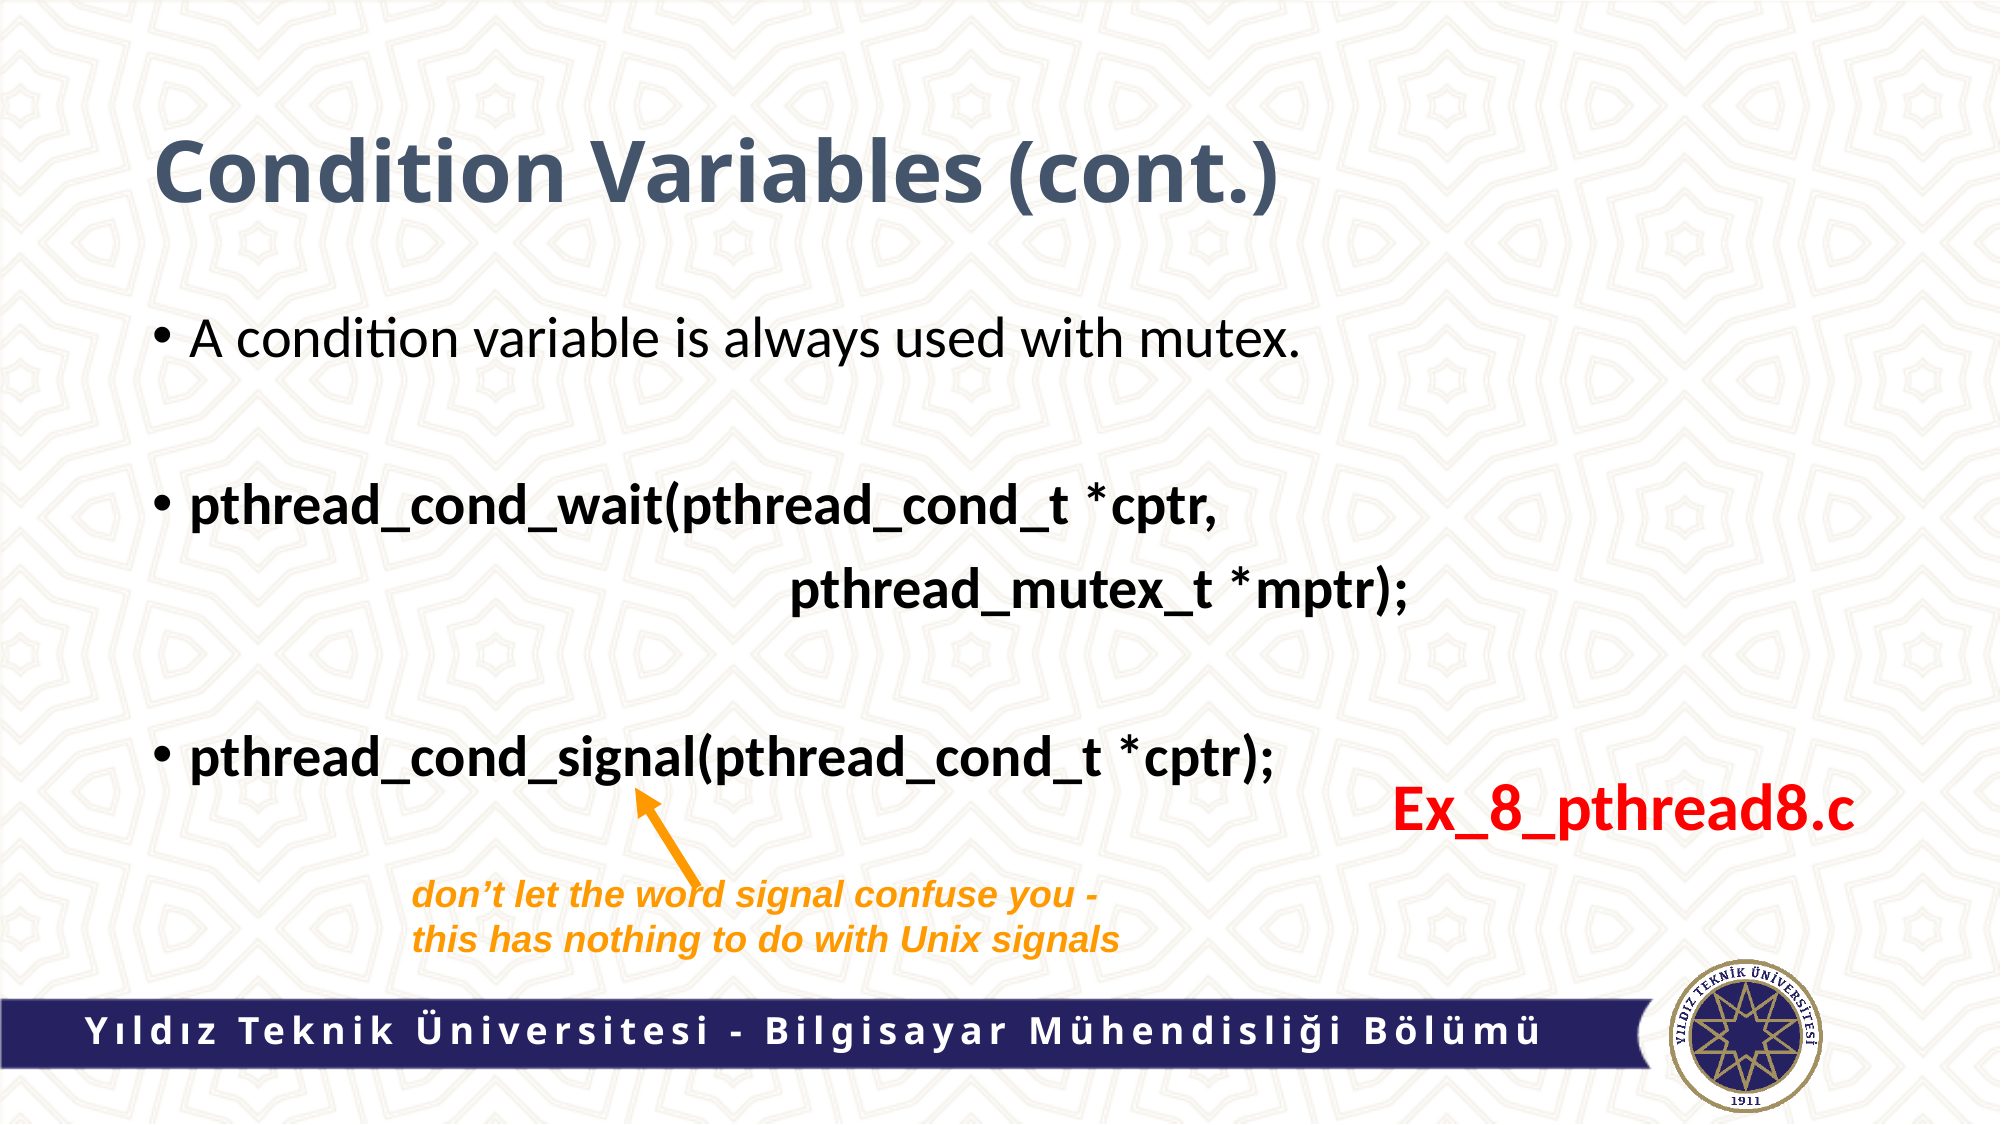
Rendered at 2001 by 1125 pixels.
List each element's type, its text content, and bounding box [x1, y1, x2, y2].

title Condition Variables (cont.) [137, 59, 1863, 278]
list A condition variable is always used with mutex. pthread_cond_wait(pthread_cond_t *cptr, pthread_mutex_t *mptr); pthread_cond_signal(pthread_cond_t *cptr); [137, 299, 1863, 982]
picture [0, 0, 2000, 1125]
text_box Ex_8_pthread8.c [1377, 756, 1907, 863]
footer Yıldız Teknik Üniversitesi - Bilgisayar Mühendisliği Bölümü [0, 997, 1628, 1069]
text_box [634, 787, 698, 888]
text_box don’t let the word signal confuse you - this has nothing to do with Unix signals [396, 862, 1137, 968]
